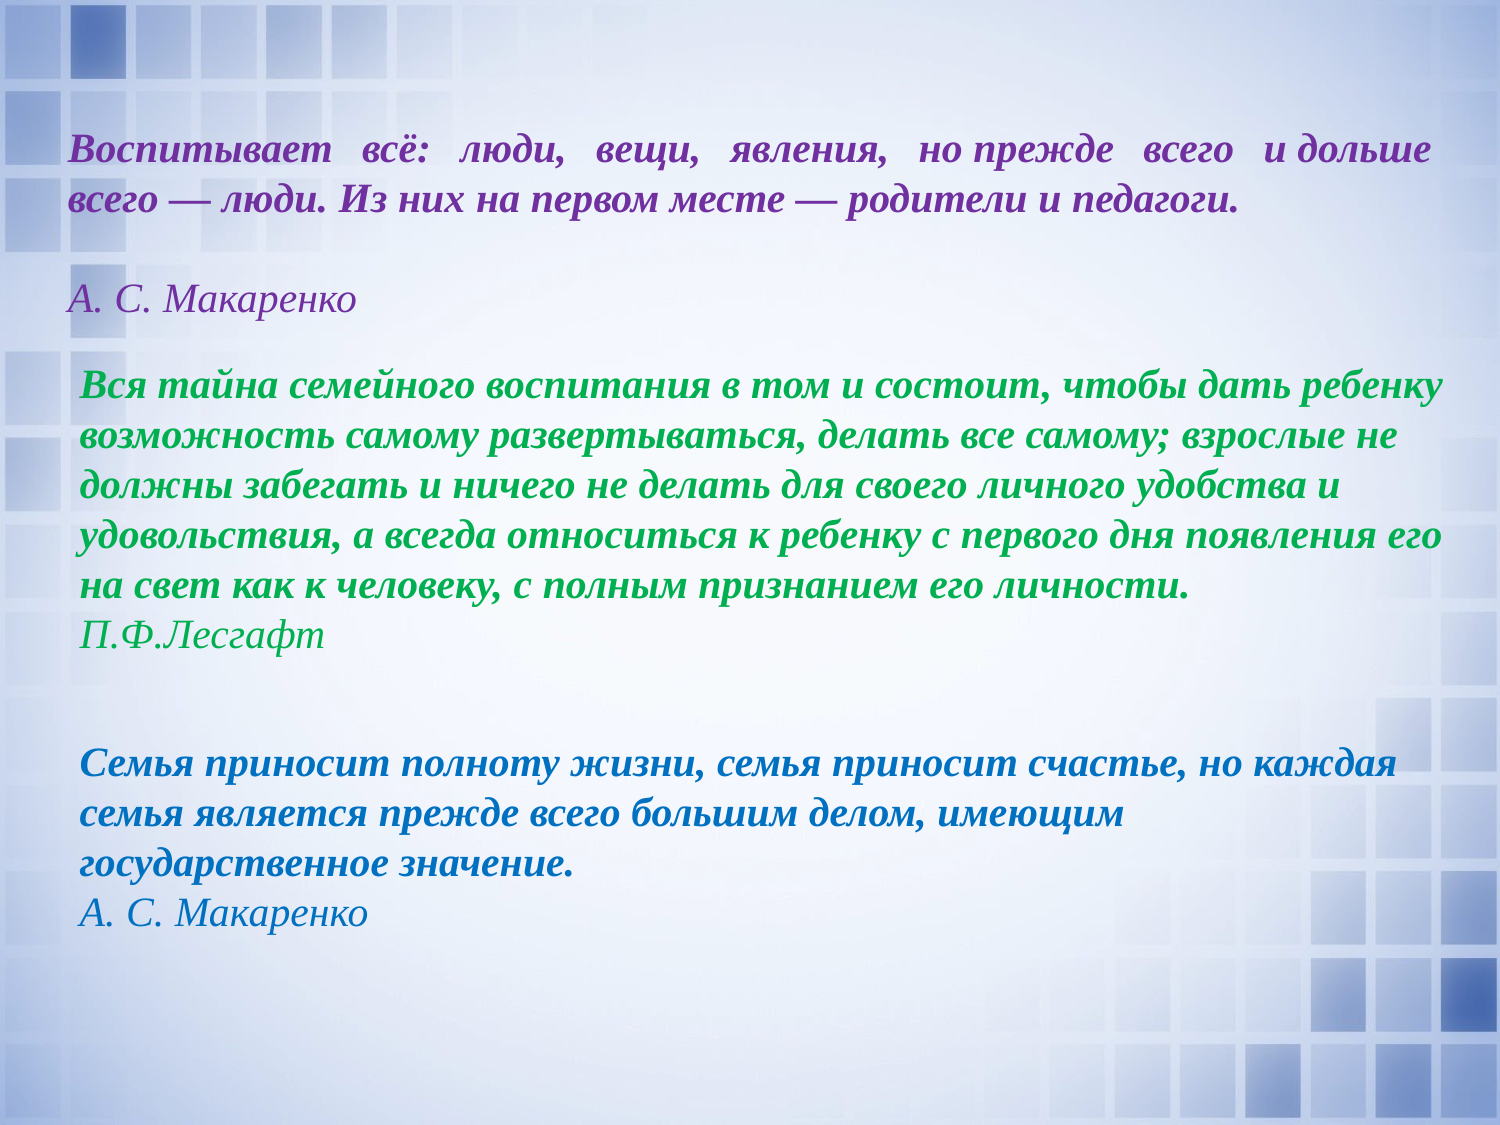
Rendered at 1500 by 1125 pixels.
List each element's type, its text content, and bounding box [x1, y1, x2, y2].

text_box Воспитывает всё: люди, вещи, явления, но прежде всего и дольше всего — люди. Из них на первом месте — родители и педагоги. А. С. Макаренко [53, 113, 1447, 329]
text_box Вся тайна семейного воспитания в том и состоит, чтобы дать ребенку возможность самому развертываться, делать все самому; взрослые не должны забегать и ничего не делать для своего личного удобства и удовольствия, а всегда относиться к ребенку с первого дня появления его на свет как к человеку, с полным признанием его личности. П.Ф.Лесгафт [64, 349, 1459, 755]
text_box Семья приносит полноту жизни, семья приносит счастье, но каждая семья является прежде всего большим делом, имеющим государственное значение. А. С. Макаренко [64, 755, 1459, 1033]
picture [0, 0, 1500, 1125]
